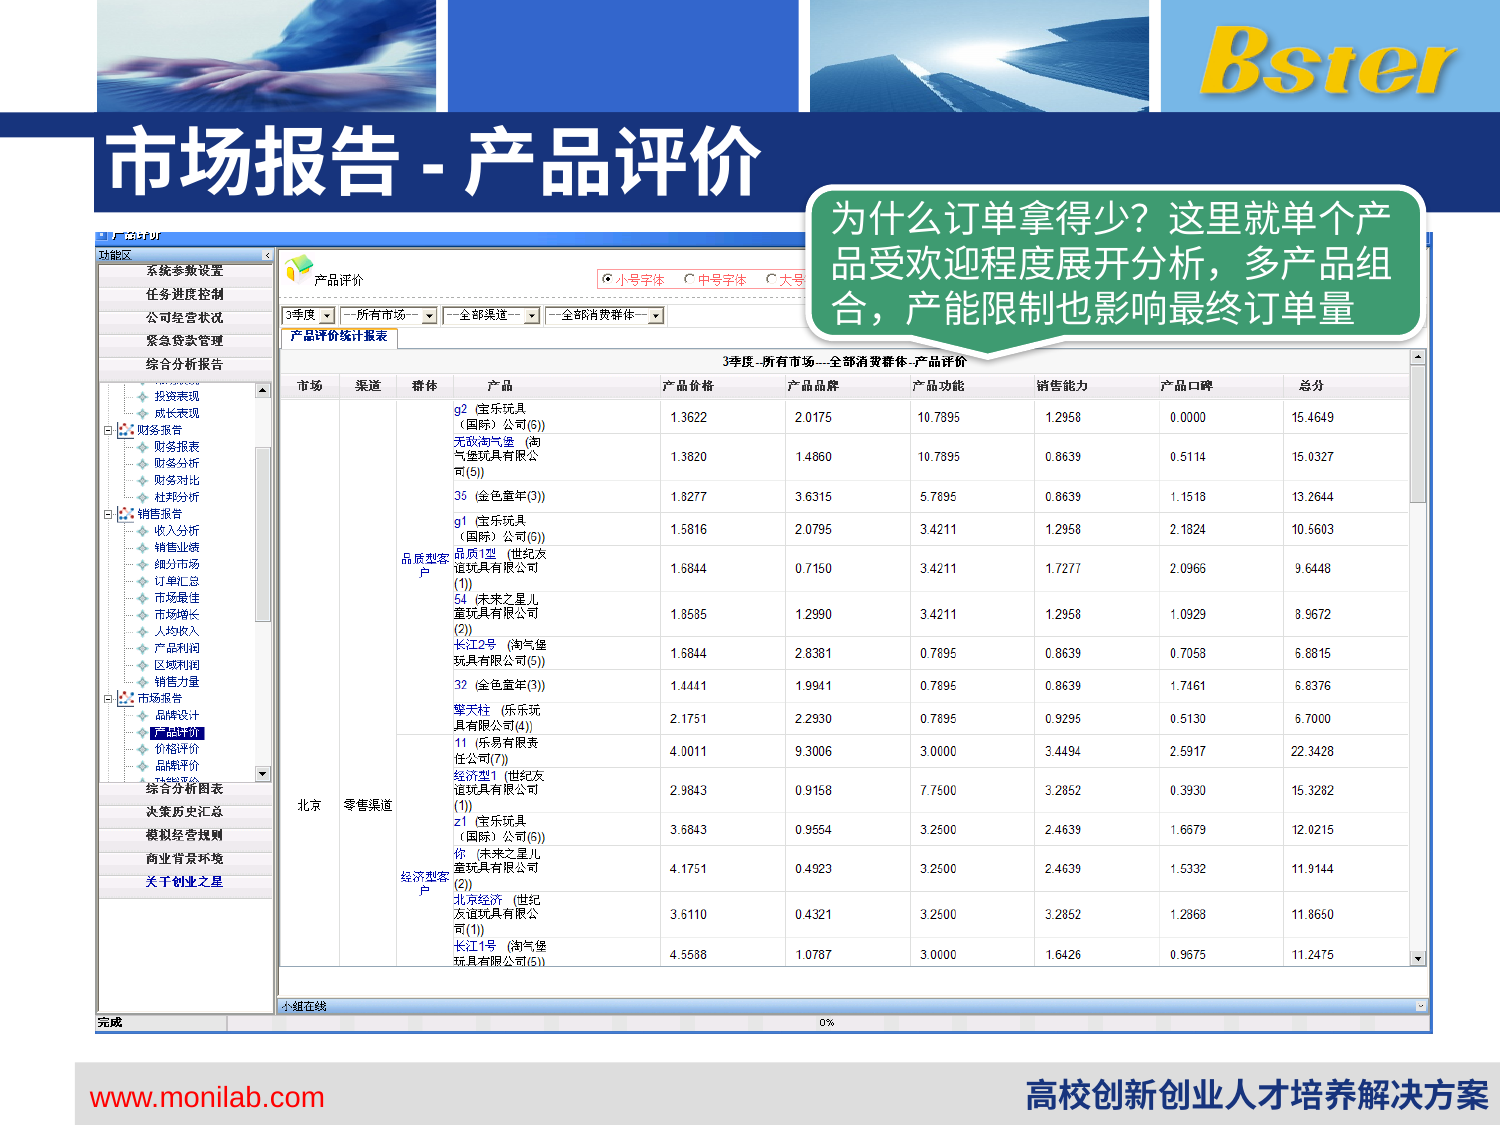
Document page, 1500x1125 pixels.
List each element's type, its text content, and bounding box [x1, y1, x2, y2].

picture [1199, 26, 1458, 94]
picture [810, 0, 1150, 112]
title 市场报告-产品评价 [88, 113, 1369, 206]
picture [97, 0, 437, 112]
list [95, 232, 1433, 1034]
text_box 为什么订单拿得少？这里就单个产品受欢迎程度展开分析，多产品组合，产能限制也影响最终订单量 [805, 184, 1427, 231]
